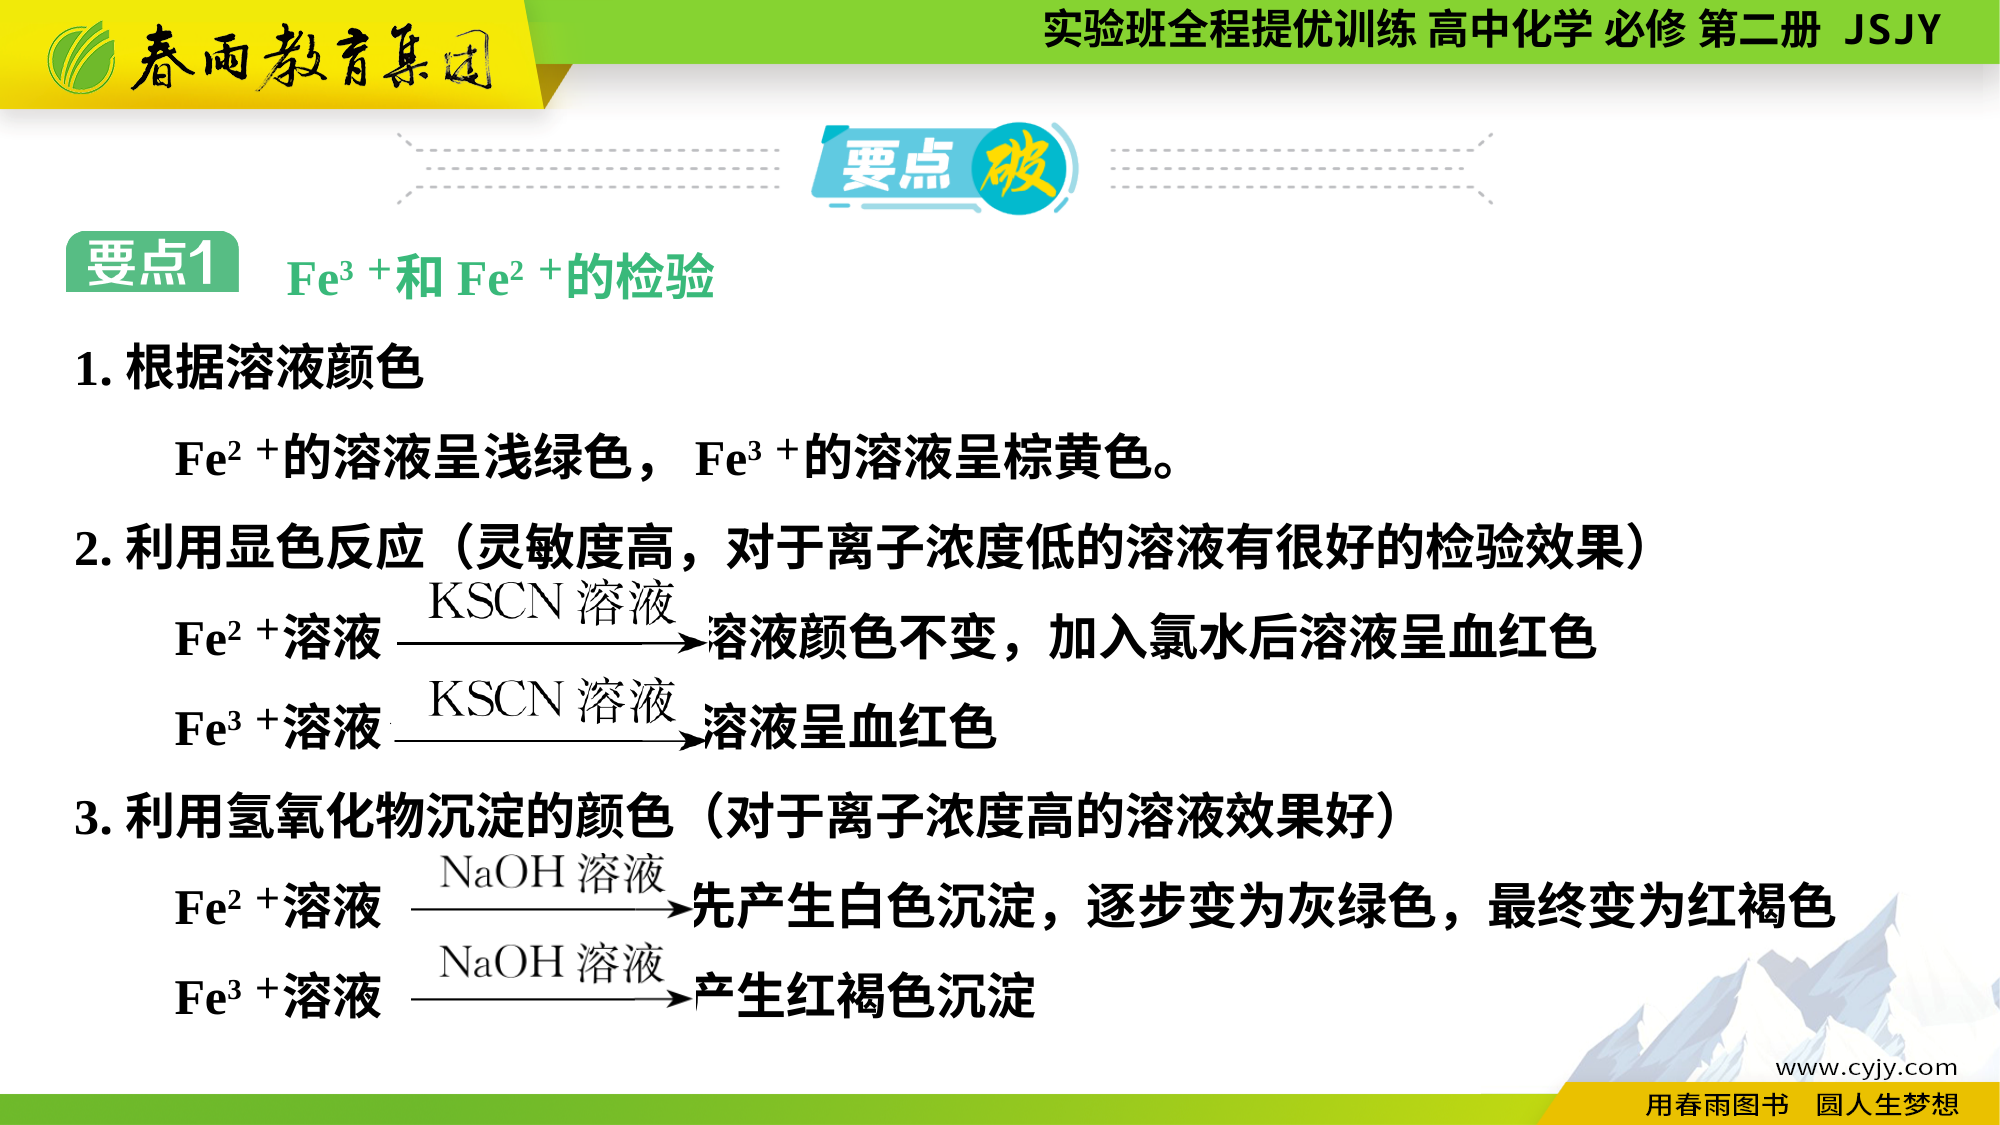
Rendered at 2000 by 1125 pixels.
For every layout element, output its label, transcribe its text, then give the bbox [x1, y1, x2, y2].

list Fe3＋和Fe2＋的检验 1.根据溶液颜色 Fe2＋的溶液呈浅绿色，Fe3＋的溶液呈棕黄色。 2.利用显色反应（灵敏度高，对于离子浓度低的溶液有很好的检验效果） Fe2＋溶液 溶液颜色不变，加入氯水后溶液呈血红色 Fe3＋溶液 溶液呈血红色 [59, 208, 1944, 747]
text_box 3.利用氢氧化物沉淀的颜色（对于离子浓度高的溶液效果好） Fe2＋溶液 先产生白色沉淀，逐步变为灰绿色，最终变为红褐色 Fe3＋溶液 产生红褐色沉淀 [59, 747, 1944, 1033]
picture [0, 0, 2000, 1125]
